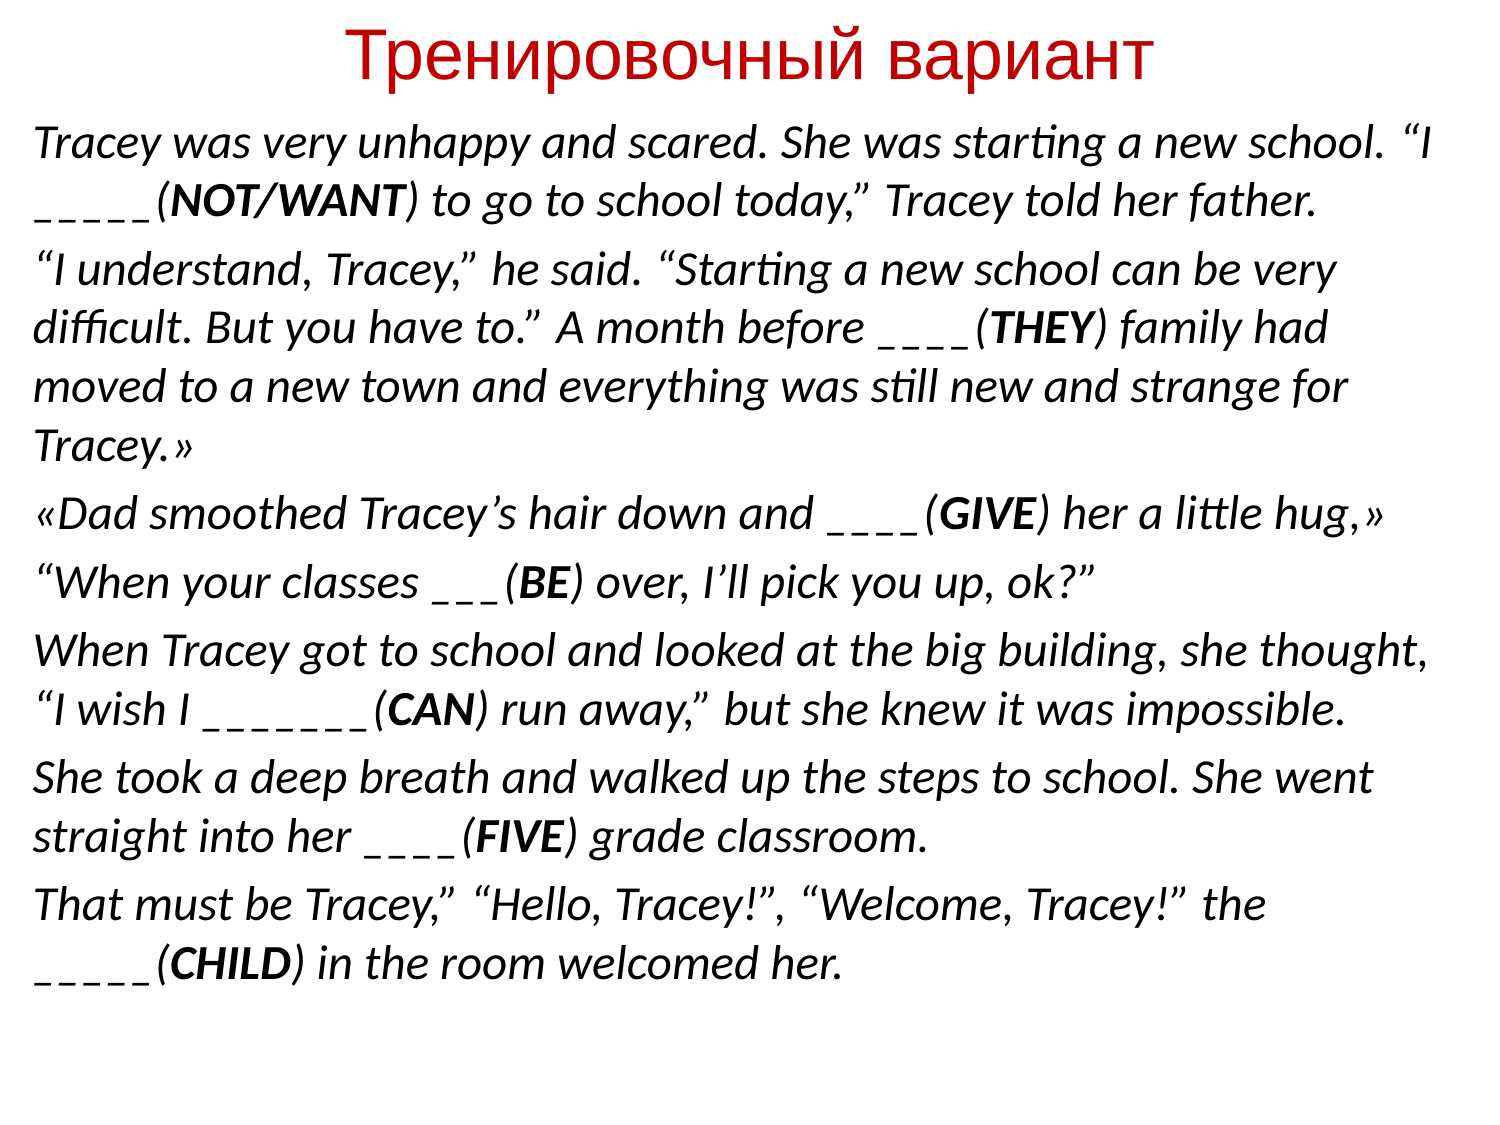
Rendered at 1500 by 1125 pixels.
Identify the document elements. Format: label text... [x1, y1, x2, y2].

title Тренировочный вариант [0, 0, 1500, 102]
list Tracey was very unhappy and scared. She was starting a new school. “I _____(NOT/WANT) to go to school today,” Tracey told her father. “I understand, Tracey,” he said. “Starting a new school can be very difficult. But you have to.” A month before ____(THEY) family had moved to a new town and everything was still new and strange for Tracey.» «Dad smoothed Tracey’s hair down and ____(GIVE) her a little hug,» “When your classes ___(BE) over, I’ll pick you up, ok?” When Tracey got to school and looked at the big building, she thought, “I wish I _______(CAN) run away,” but she knew it was impossible. She took a deep breath and walked up the steps to school. She went straight into her ____(FIVE) grade classroom. That must be Tracey,” “Hello, Tracey!”, “Welcome, Tracey!” the _____(CHILD) in the room welcomed her. [17, 101, 1459, 1125]
